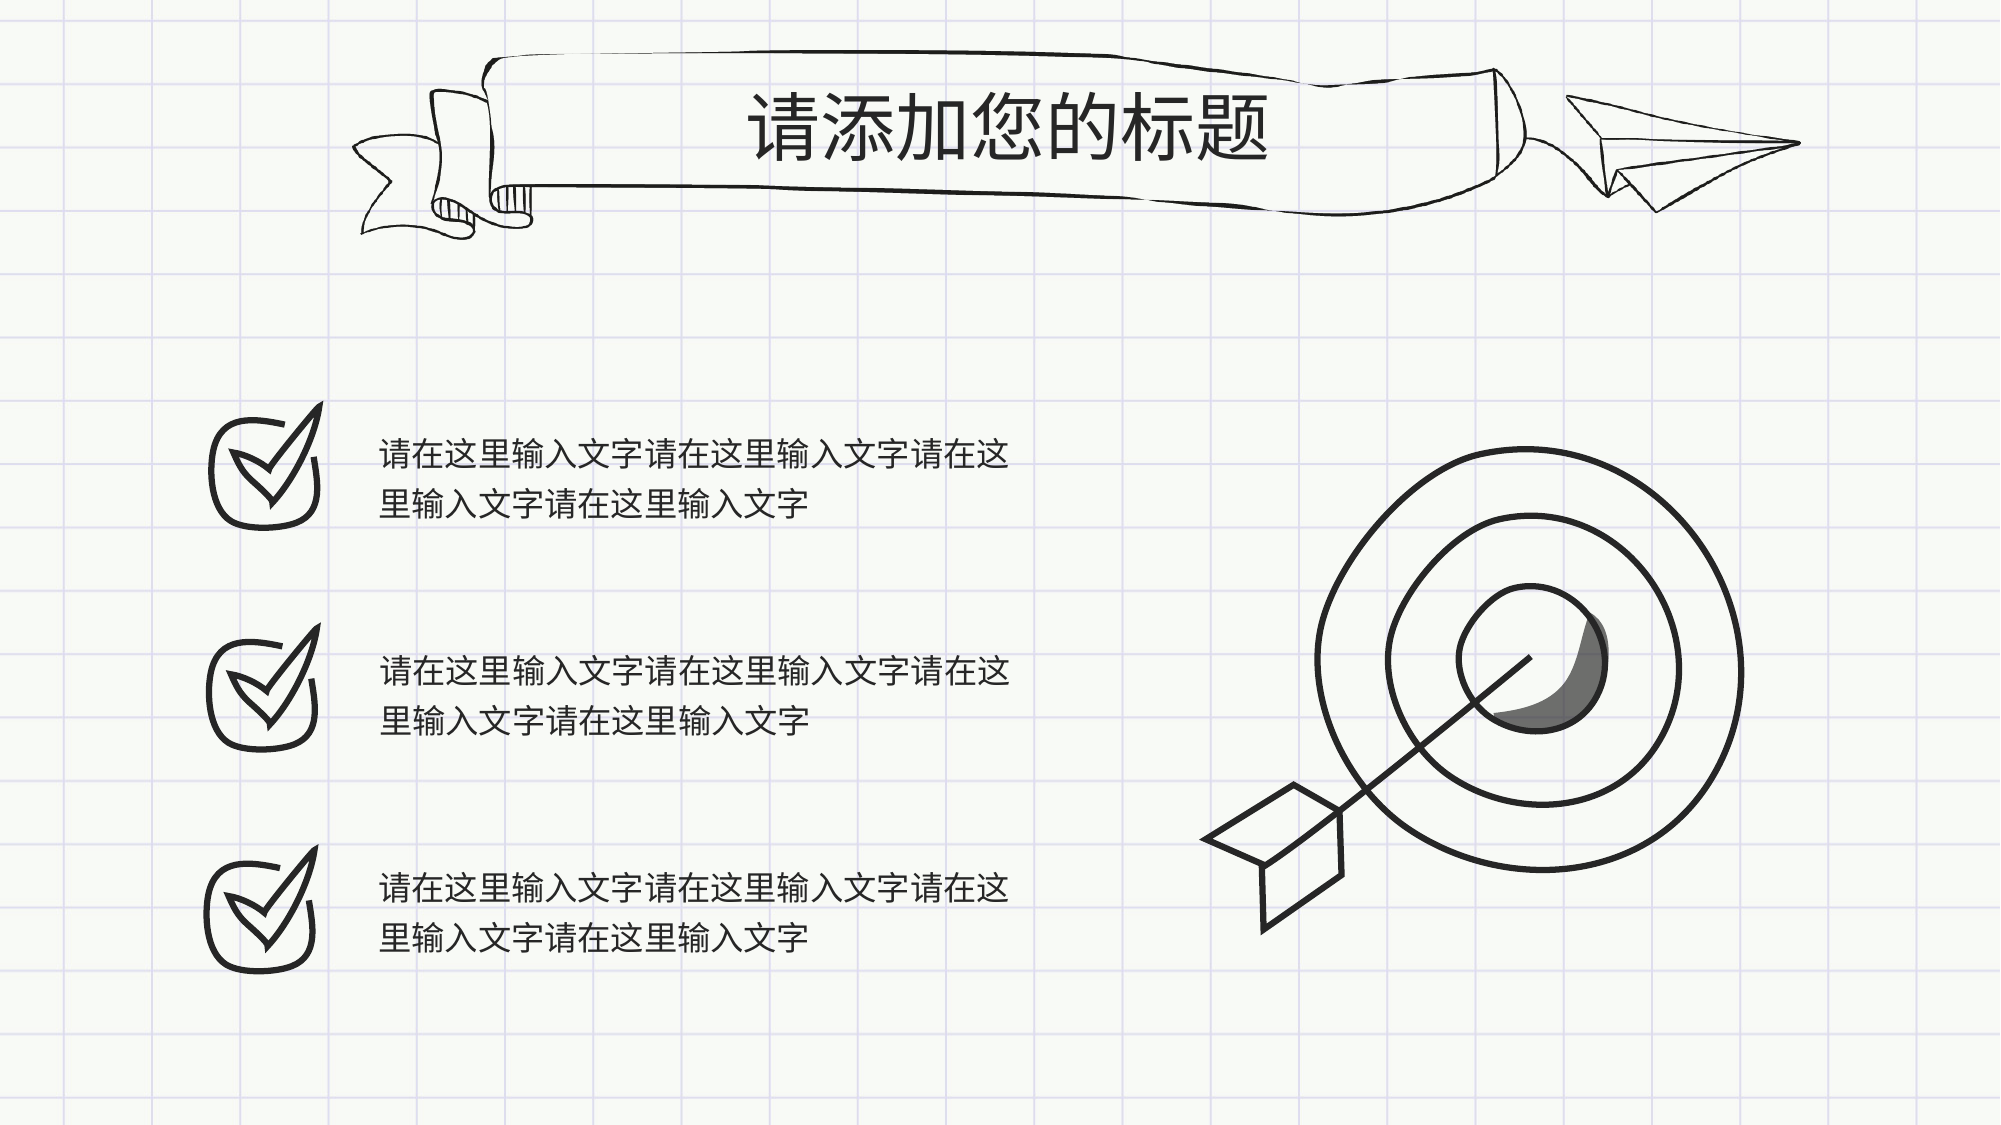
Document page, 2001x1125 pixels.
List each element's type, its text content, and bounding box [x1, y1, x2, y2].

text_box 请在这里输入文字请在这里输入文字请在这里输入文字请在这里输入文字 [364, 633, 1040, 748]
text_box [211, 406, 320, 528]
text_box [208, 628, 317, 750]
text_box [1317, 449, 1743, 869]
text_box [206, 850, 315, 972]
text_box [1214, 634, 1512, 942]
picture [352, 50, 1801, 240]
text_box 请在这里输入文字请在这里输入文字请在这里输入文字请在这里输入文字 [363, 849, 1039, 965]
text_box 请在这里输入文字请在这里输入文字请在这里输入文字请在这里输入文字 [363, 415, 1039, 531]
